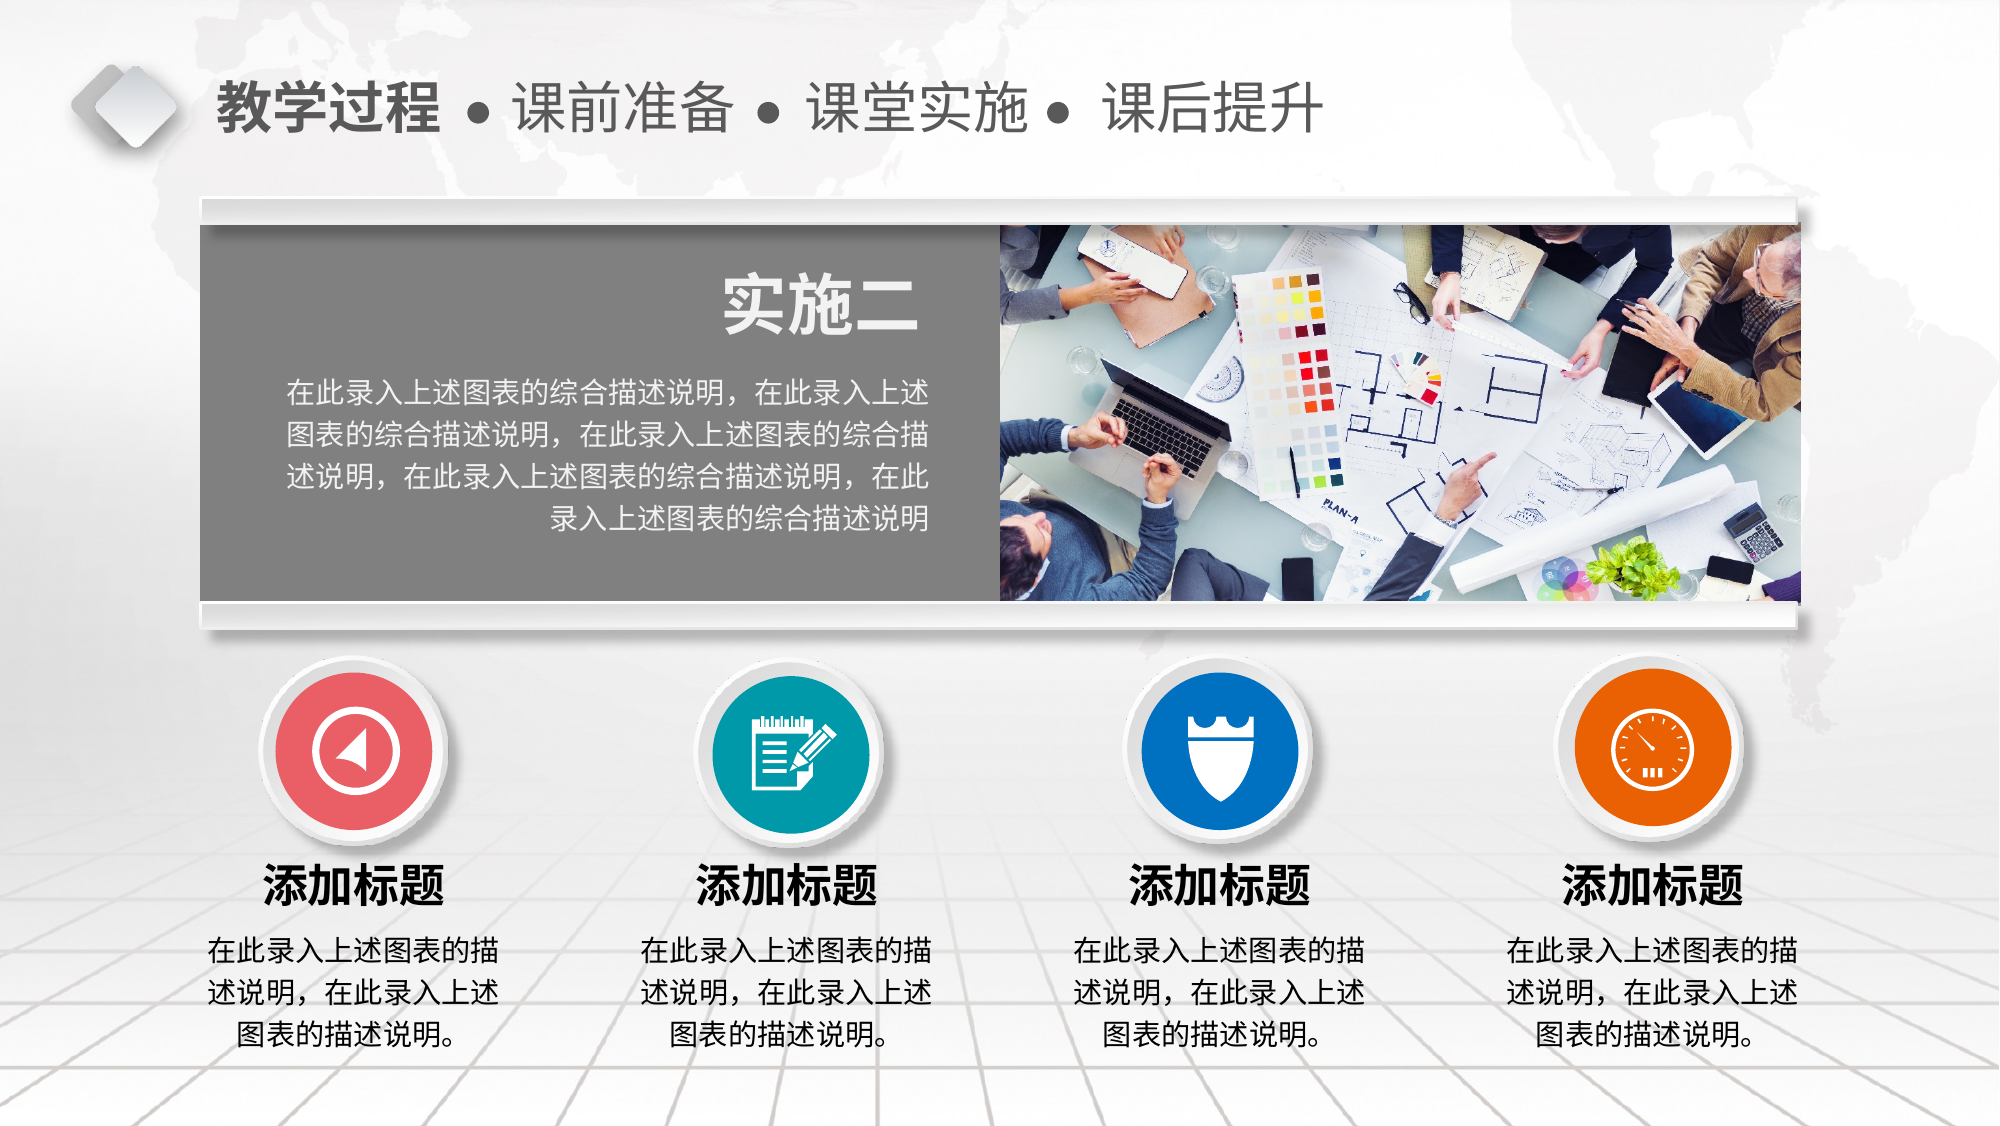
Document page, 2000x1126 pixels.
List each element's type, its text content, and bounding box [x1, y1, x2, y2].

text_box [194, 597, 1825, 659]
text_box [1187, 716, 1254, 802]
text_box [465, 99, 492, 126]
text_box 在此录入上述图表的描述说明，在此录入上述图表的描述说明。 [192, 917, 516, 1059]
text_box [194, 192, 1825, 254]
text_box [751, 715, 838, 791]
text_box 课后提升 [1100, 72, 1343, 140]
text_box 实施二 [705, 265, 936, 351]
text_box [1610, 708, 1695, 792]
text_box 在此录入上述图表的描述说明，在此录入上述图表的描述说明。 [1491, 917, 1815, 1059]
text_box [311, 706, 401, 796]
text_box [755, 99, 782, 126]
text_box [1045, 99, 1071, 126]
picture [0, 0, 1999, 1126]
text_box 教学过程 [216, 72, 468, 140]
text_box 在此录入上述图表的综合描述说明，在此录入上述图表的综合描述说明，在此录入上述图表的综合描述说明，在此录入上述图表的综合描述说明，在此录入上述图表的综合描述说明 [256, 359, 946, 543]
text_box 在此录入上述图表的描述说明，在此录入上述图表的描述说明。 [625, 917, 949, 1059]
text_box [200, 265, 1000, 595]
text_box [1000, 265, 1803, 595]
text_box 添加标题 [1092, 848, 1348, 917]
text_box 课堂实施 [804, 72, 1048, 140]
text_box 添加标题 [226, 848, 482, 917]
text_box 课前准备 [510, 72, 758, 140]
text_box 添加标题 [1525, 848, 1781, 917]
text_box 在此录入上述图表的描述说明，在此录入上述图表的描述说明。 [1058, 917, 1382, 1059]
text_box 添加标题 [659, 848, 914, 917]
